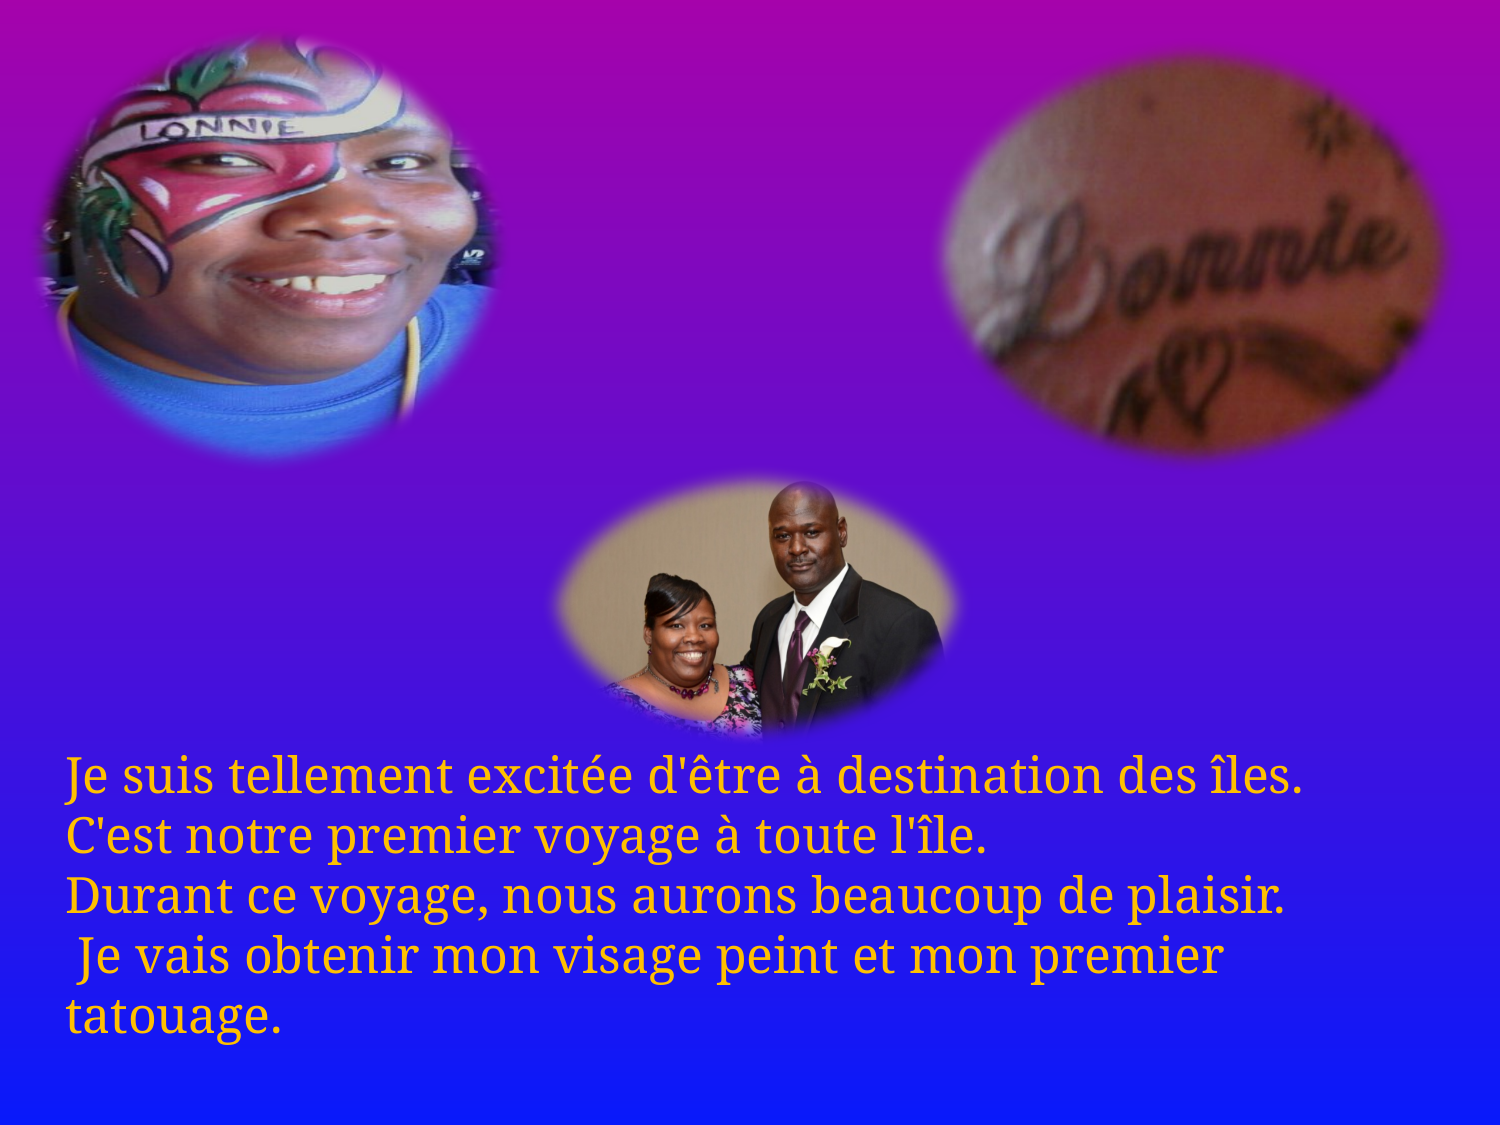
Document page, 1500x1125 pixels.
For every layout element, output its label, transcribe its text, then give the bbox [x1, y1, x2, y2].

picture [537, 37, 1463, 749]
title Je suis tellement excitée d'être à destination des îles. C'est notre premier voyage à toute l'île. Durant ce voyage, nous aurons beaucoup de plaisir. Je vais obtenir mon visage peint et mon premier tatouage. [50, 712, 1438, 1075]
picture [24, 24, 513, 476]
